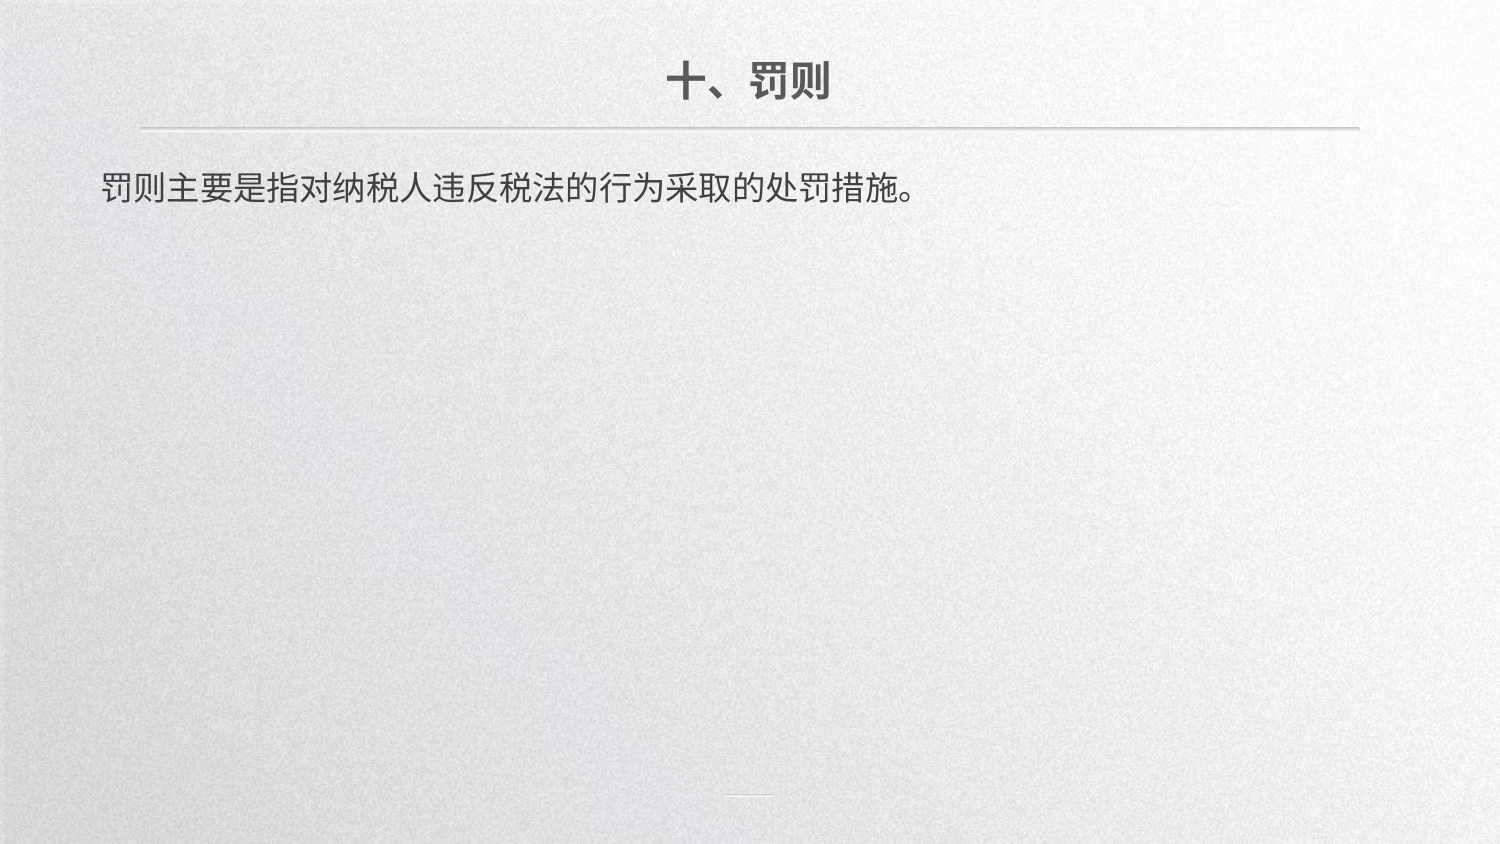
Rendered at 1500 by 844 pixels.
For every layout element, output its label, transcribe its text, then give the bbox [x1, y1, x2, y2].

picture [0, 0, 1500, 844]
text_box 罚则主要是指对纳税人违反税法的行为采取的处罚措施。 [100, 159, 1400, 208]
text_box 十、罚则 [459, 49, 1038, 111]
